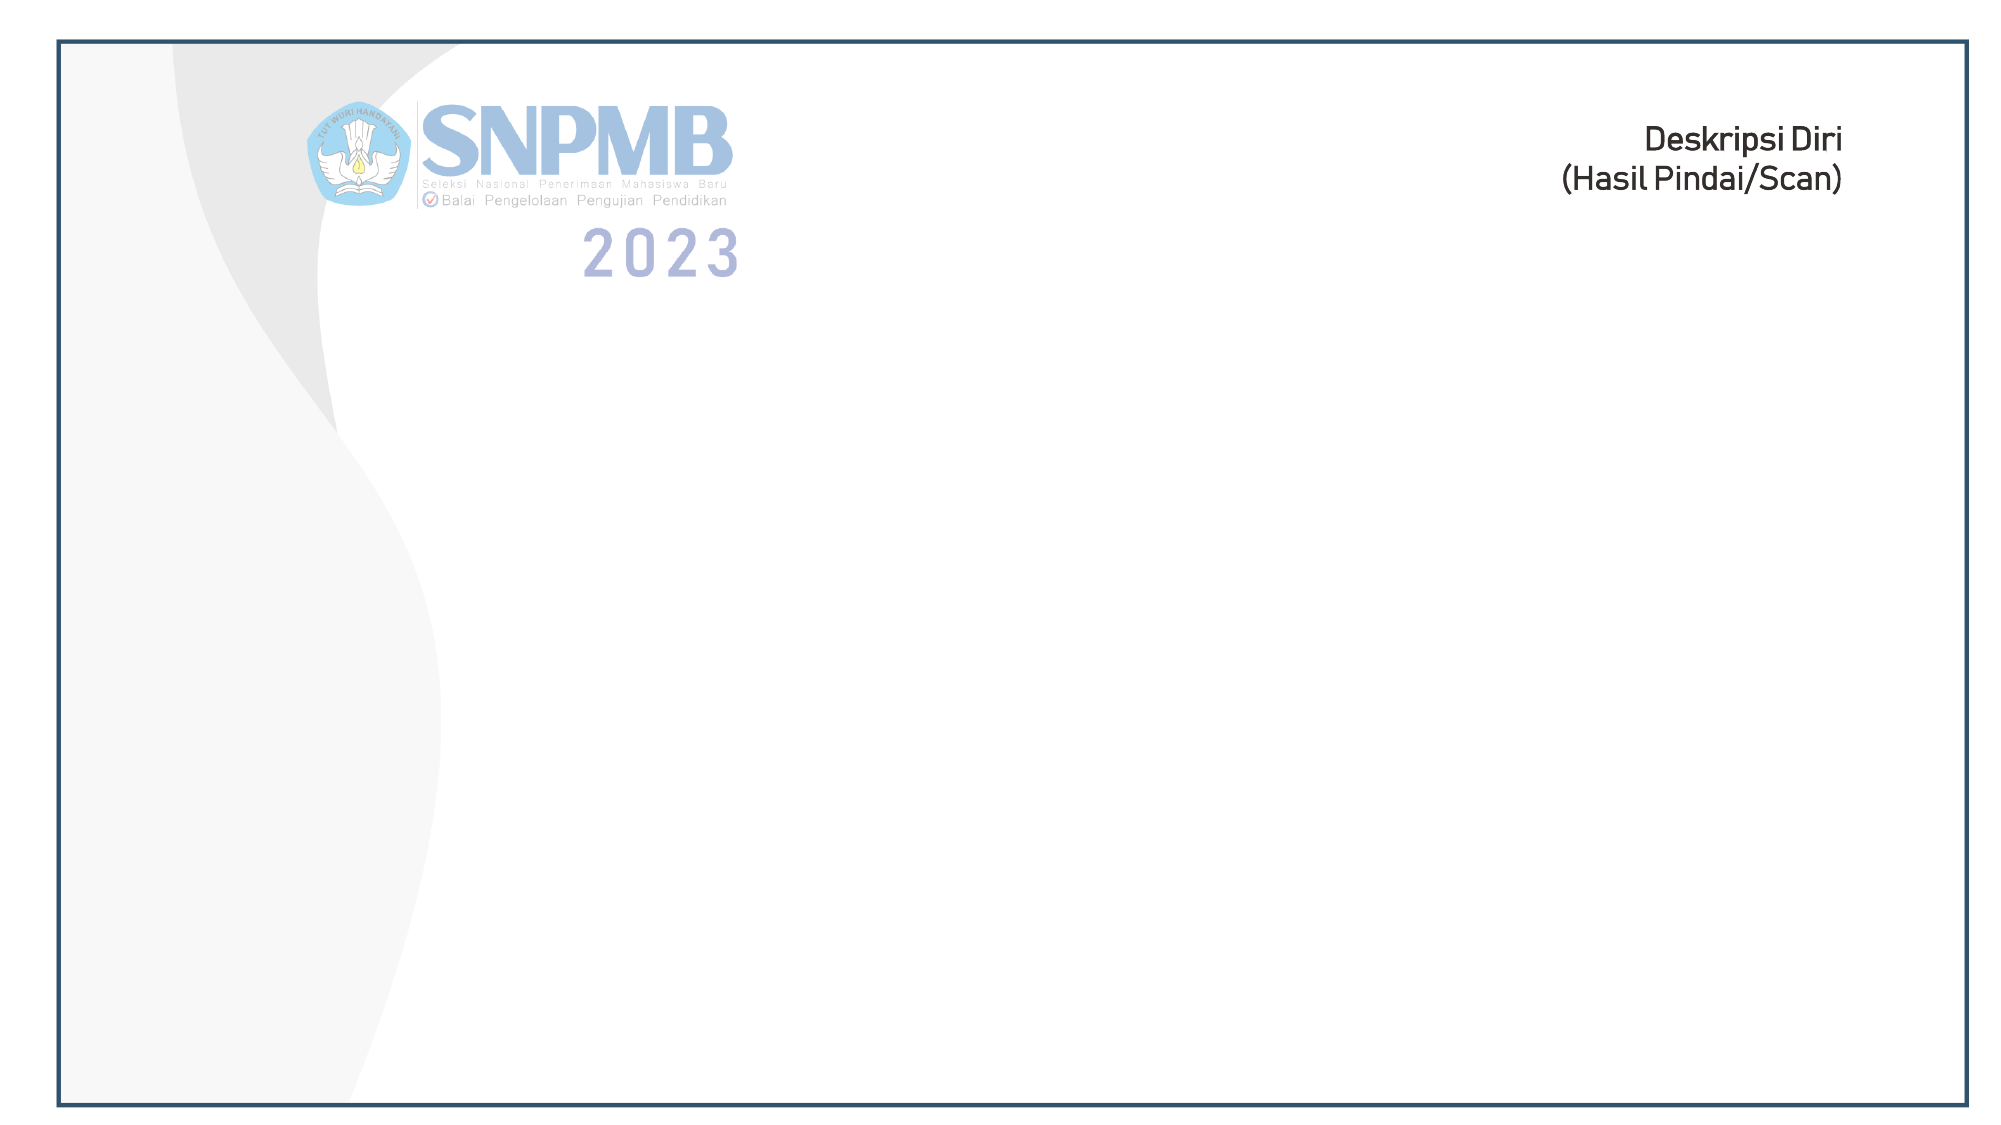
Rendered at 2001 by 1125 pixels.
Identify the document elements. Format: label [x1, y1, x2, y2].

picture [1563, 126, 1841, 195]
list [0, 0, 2000, 1125]
